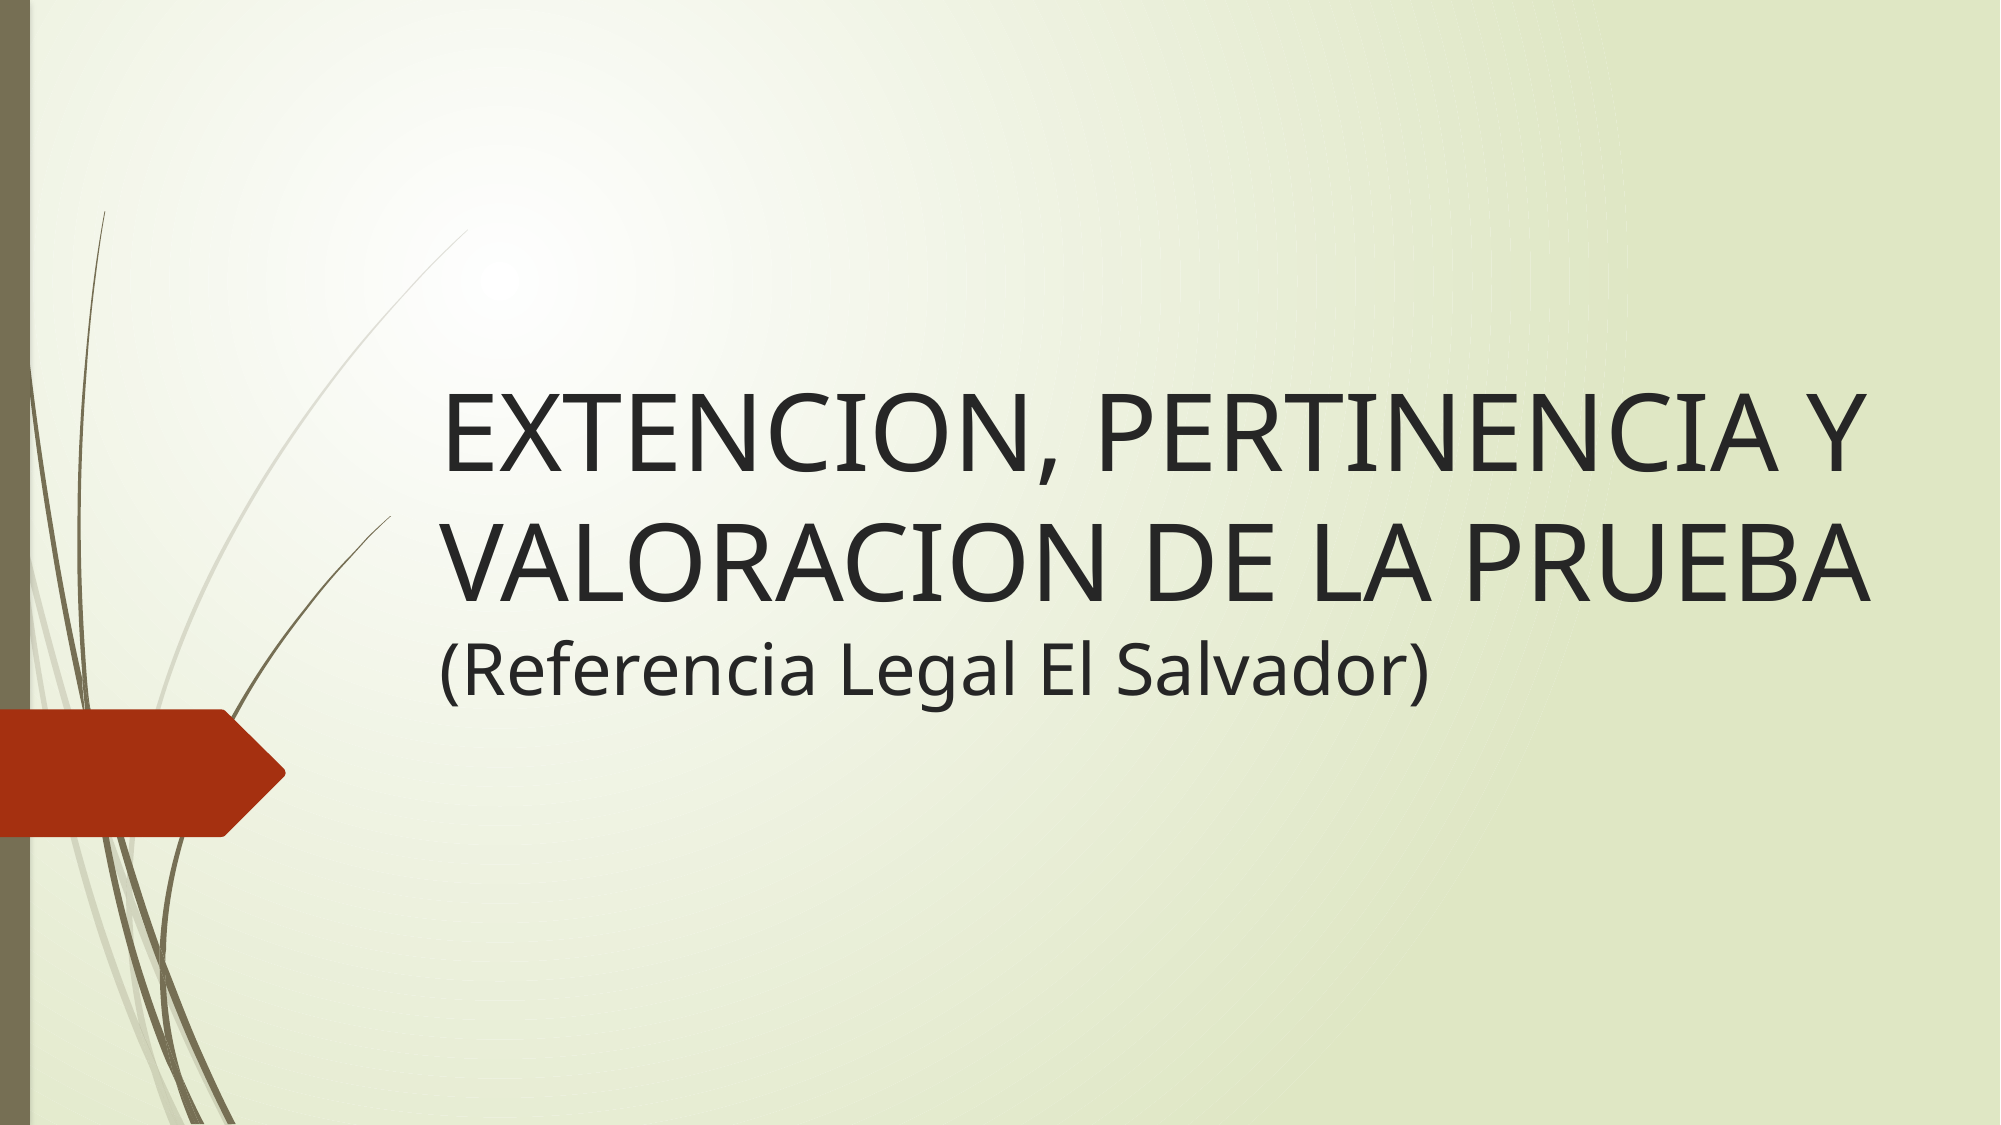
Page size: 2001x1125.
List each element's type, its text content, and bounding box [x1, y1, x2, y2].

title EXTENCION, PERTINENCIA Y VALORACION DE LA PRUEBA (Referencia Legal El Salvador) [424, 345, 1888, 717]
